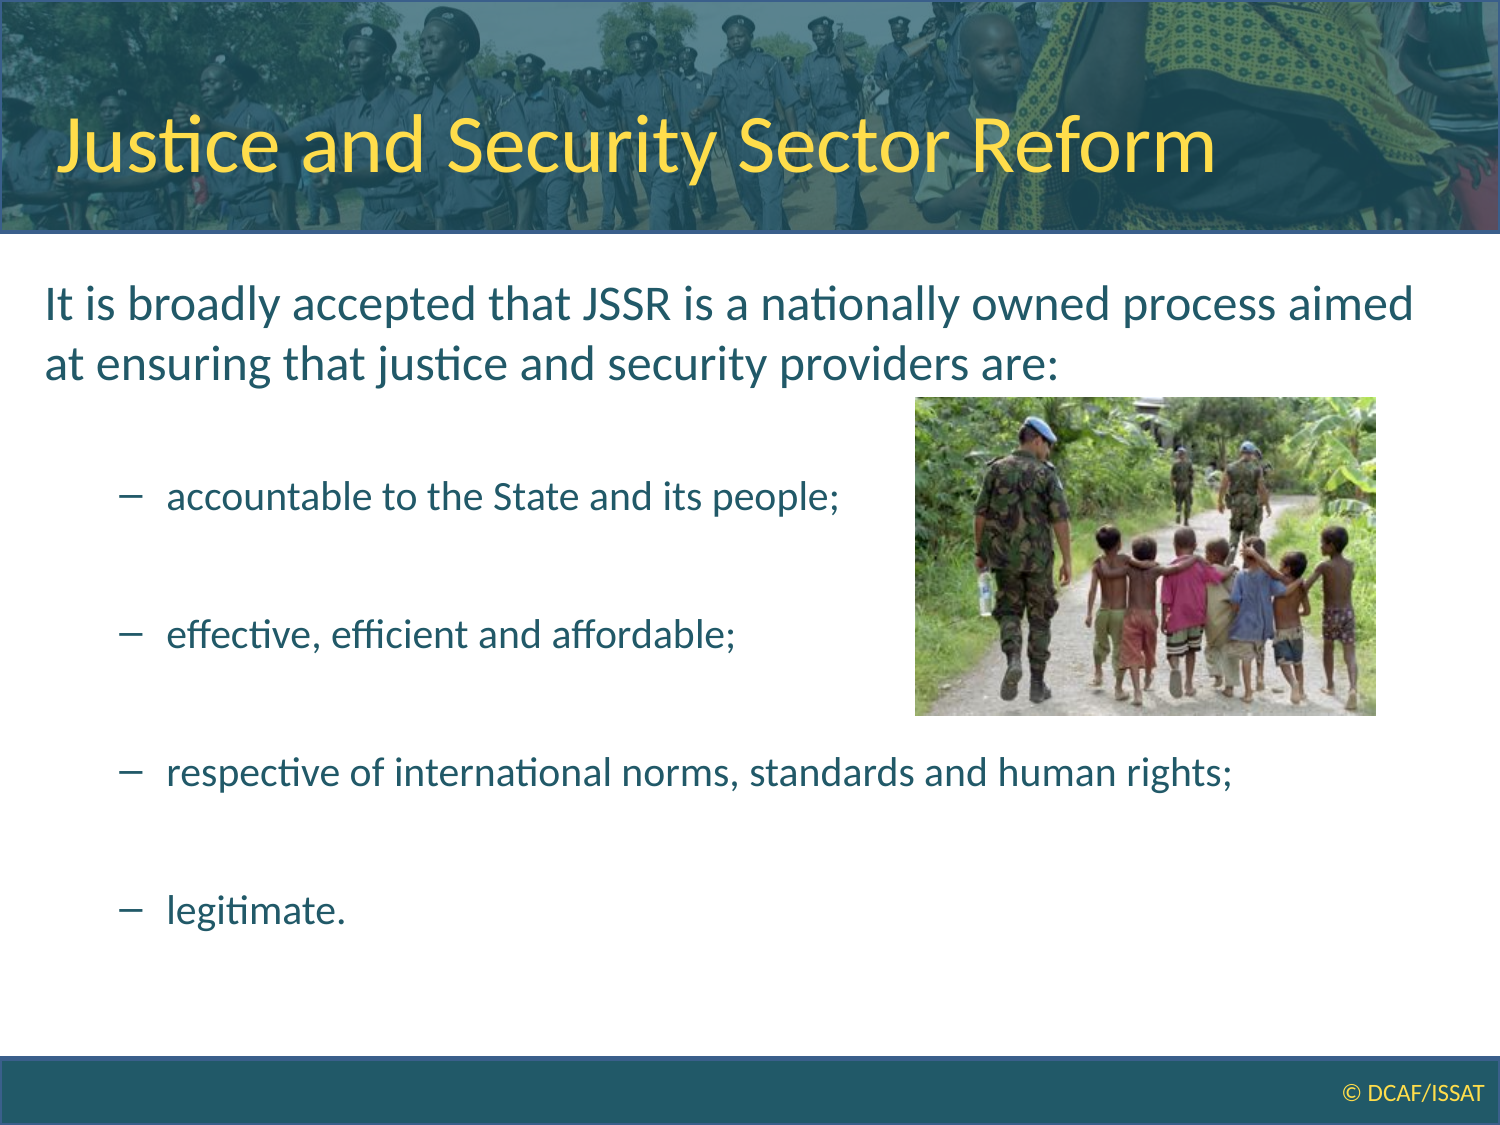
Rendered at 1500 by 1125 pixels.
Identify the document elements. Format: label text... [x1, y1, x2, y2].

picture [915, 396, 1377, 717]
title Justice and Security Sector Reform [41, 45, 1459, 233]
list It is broadly accepted that JSSR is a nationally owned process aimed at ensuring that justice and security providers are: accountable to the State and its people; effective, efficient and affordable; respective of international norms, standards and human rights; legitimate. [29, 262, 1459, 1024]
